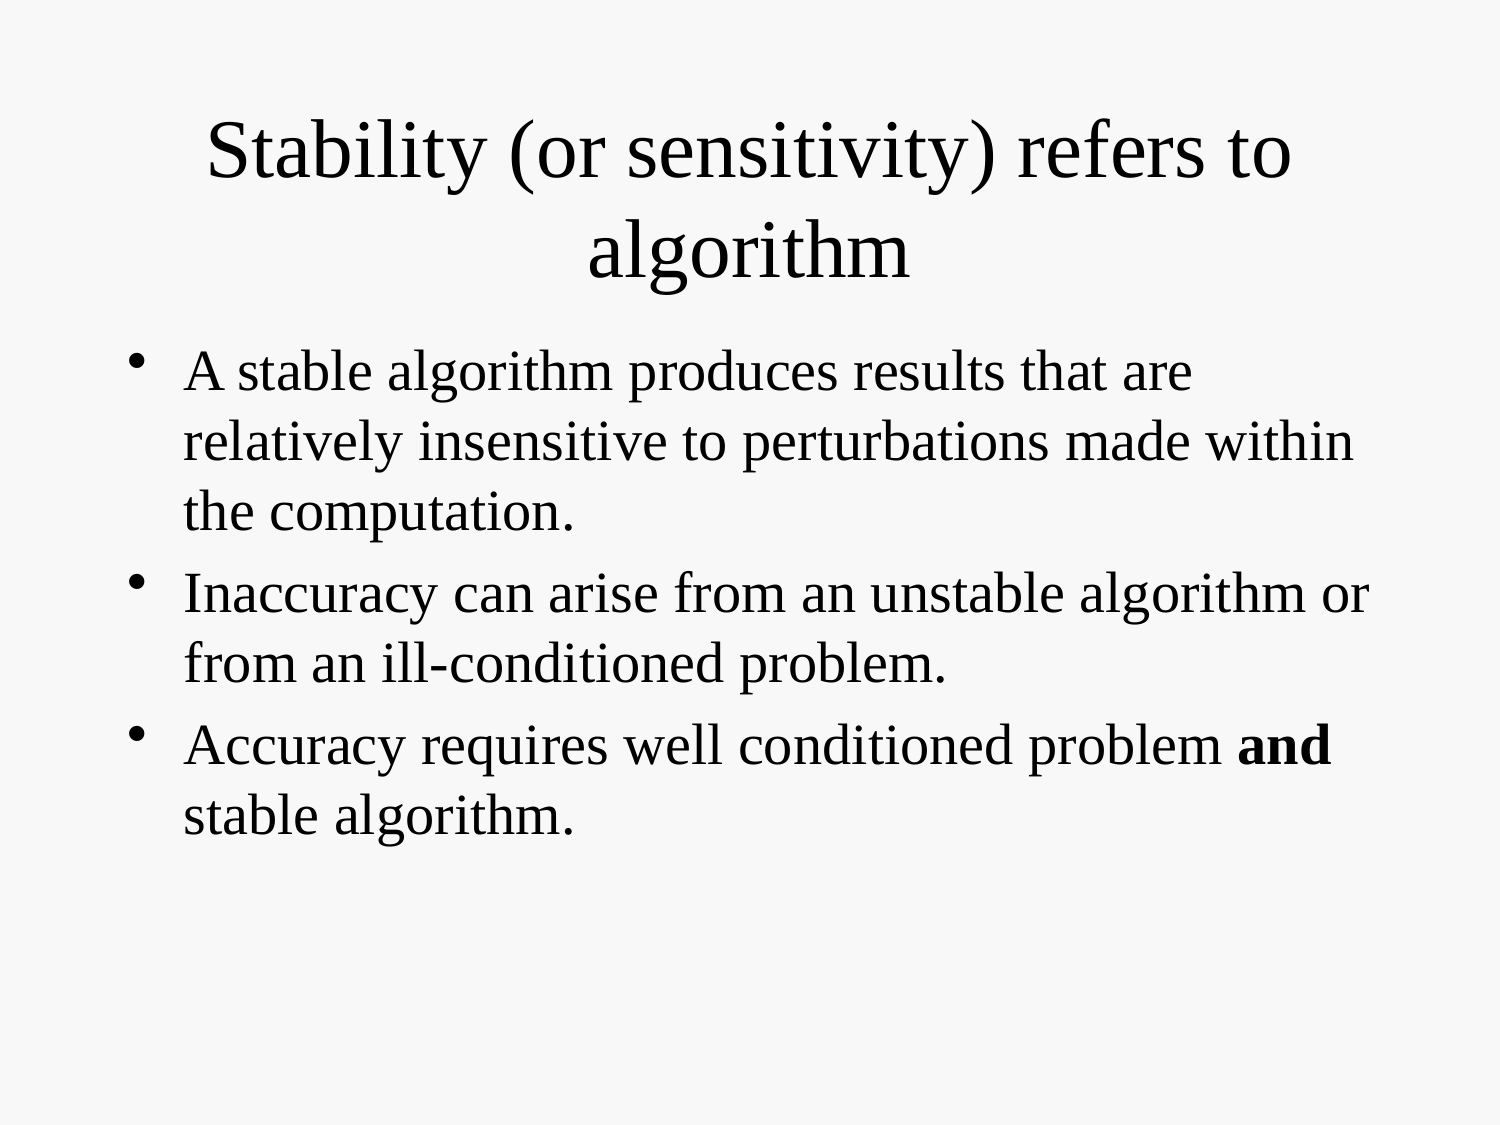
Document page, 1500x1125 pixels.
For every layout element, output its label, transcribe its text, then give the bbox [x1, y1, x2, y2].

list A stable algorithm produces results that are relatively insensitive to perturbations made within the computation. Inaccuracy can arise from an unstable algorithm or from an ill-conditioned problem. Accuracy requires well conditioned problem and stable algorithm. [112, 324, 1388, 1001]
title Stability (or sensitivity) refers to algorithm [112, 99, 1388, 288]
